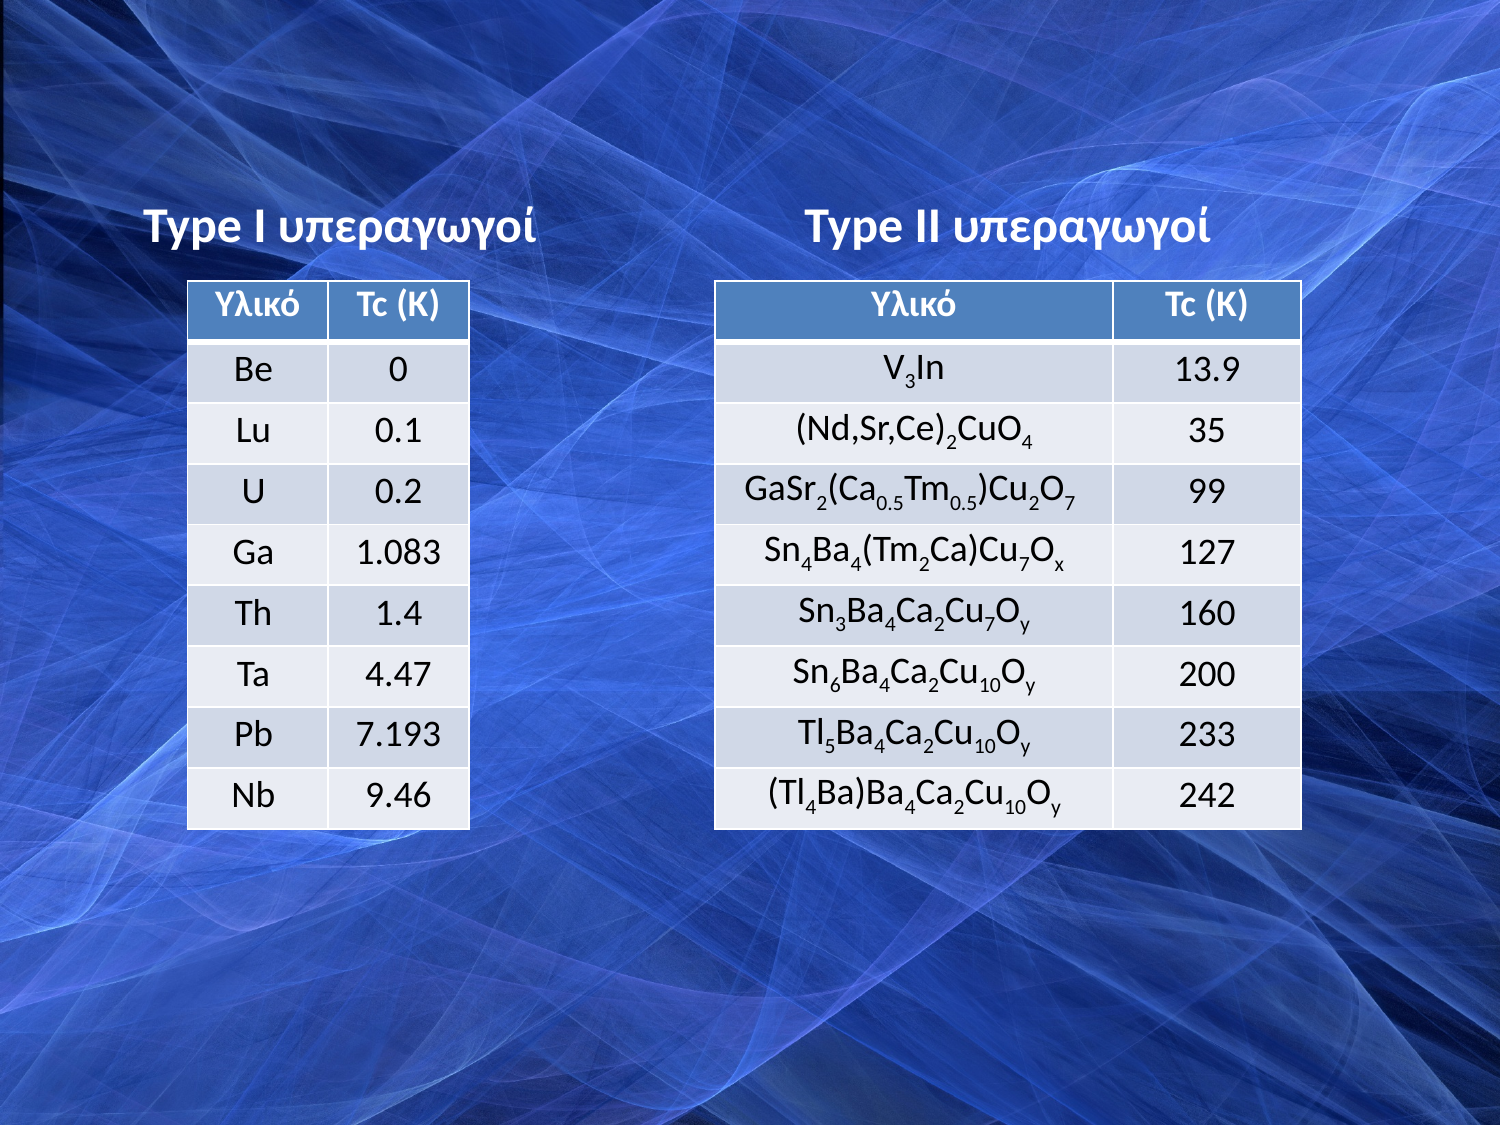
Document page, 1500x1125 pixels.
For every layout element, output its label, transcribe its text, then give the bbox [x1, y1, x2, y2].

table_cell 1.4 [329, 586, 468, 645]
table_cell Sn6Ba4Ca2Cu10Oy [716, 647, 1112, 706]
table_cell (Nd,Sr,Ce)2CuO4 [716, 404, 1112, 463]
table_cell V3In [716, 345, 1112, 402]
text_box Type IΙ υπεραγωγοί [713, 174, 1303, 272]
table_cell (Tl4Ba)Ba4Ca2Cu10Oy [716, 769, 1112, 828]
picture [0, 0, 1500, 1125]
table_cell 1.083 [329, 525, 468, 584]
table_cell Pb [188, 708, 327, 767]
table_cell Sn3Ba4Ca2Cu7Oy [716, 586, 1112, 645]
table_cell Sn4Ba4(Tm2Ca)Cu7Ox [716, 525, 1112, 584]
table_cell Ta [188, 647, 327, 706]
table_header Υλικό [188, 282, 327, 339]
table_cell Be [188, 345, 327, 402]
table_cell U [188, 465, 327, 524]
table_cell 7.193 [329, 708, 468, 767]
table_cell Tl5Ba4Ca2Cu10Oy [716, 708, 1112, 767]
table_cell 127 [1114, 525, 1300, 584]
table_cell 9.46 [329, 769, 468, 828]
table_cell 200 [1114, 647, 1300, 706]
table_cell 233 [1114, 708, 1300, 767]
table_cell 35 [1114, 404, 1300, 463]
table_cell 4.47 [329, 647, 468, 706]
table_cell 99 [1114, 465, 1300, 524]
table_cell Lu [188, 404, 327, 463]
table_cell 0.2 [329, 465, 468, 524]
table_cell 160 [1114, 586, 1300, 645]
table_cell 13.9 [1114, 345, 1300, 402]
table_cell 0 [329, 345, 468, 402]
table_header Υλικό [716, 282, 1112, 339]
table_cell Ga [188, 525, 327, 584]
text_box Type I υπεραγωγοί [45, 174, 635, 272]
table_cell 242 [1114, 769, 1300, 828]
table_cell 0.1 [329, 404, 468, 463]
table_cell GaSr2(Ca0.5Tm0.5)Cu2O7 [716, 465, 1112, 524]
table_cell Nb [188, 769, 327, 828]
table_header Tc (K) [1114, 282, 1300, 339]
table_header Tc (K) [329, 282, 468, 339]
table_cell Th [188, 586, 327, 645]
